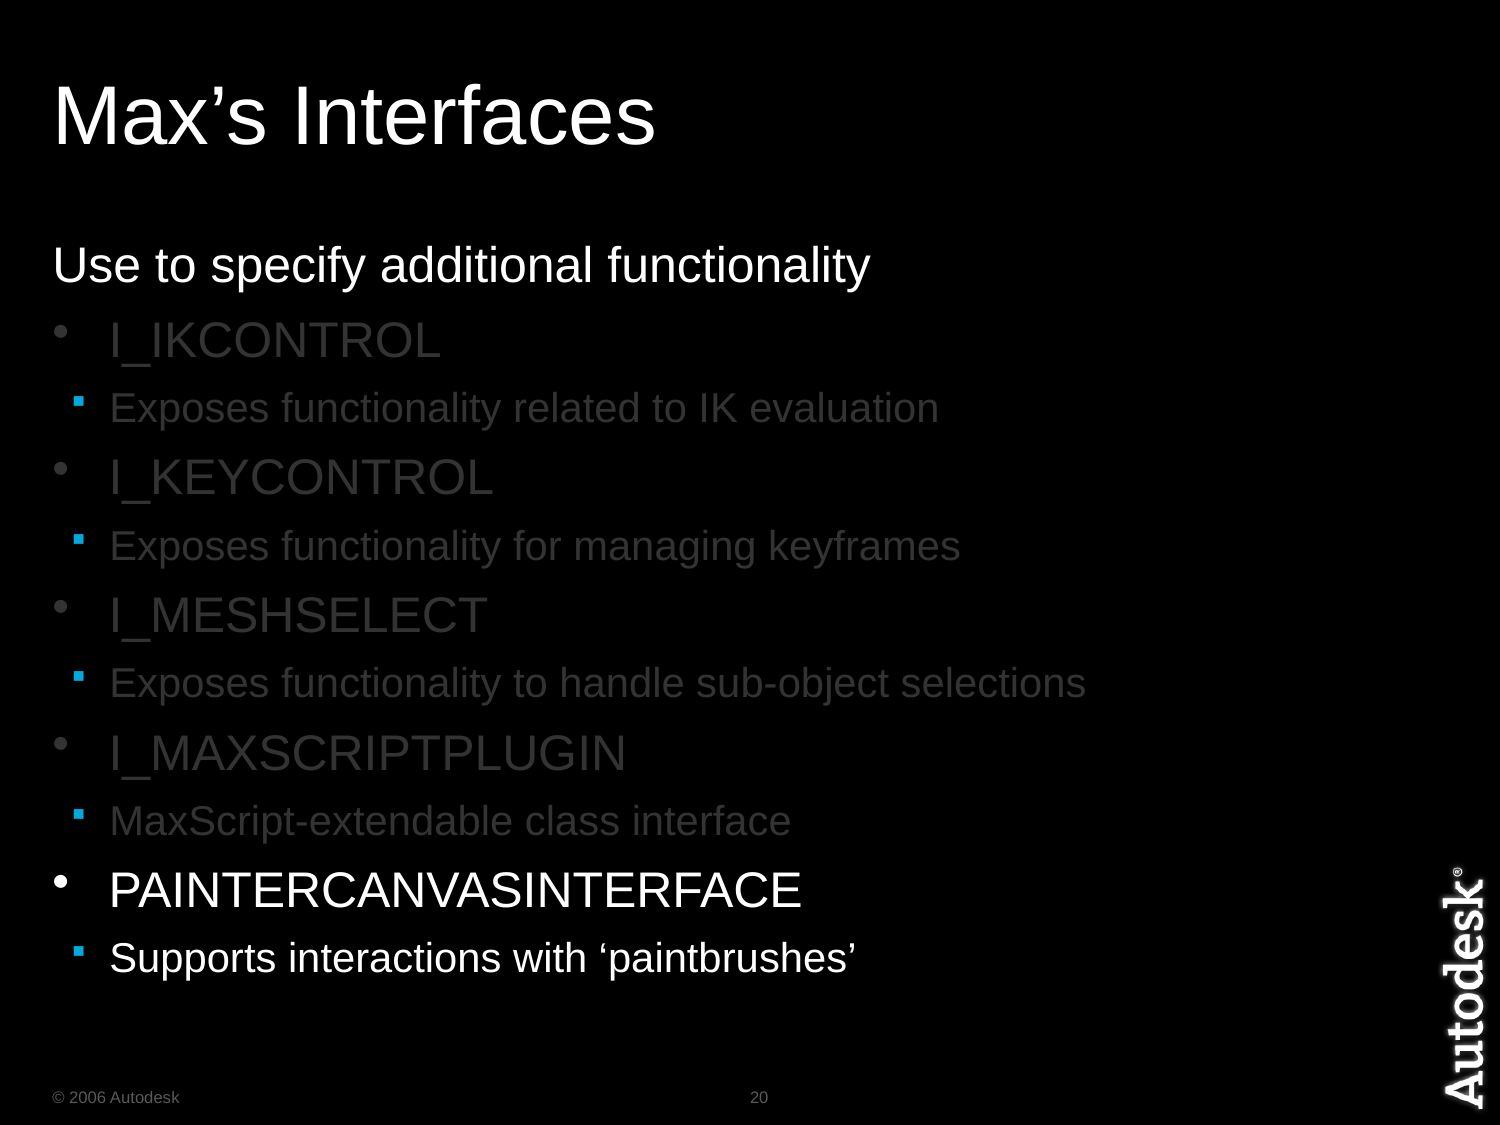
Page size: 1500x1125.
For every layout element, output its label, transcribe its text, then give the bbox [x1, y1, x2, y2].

title Max’s Interfaces [52, 22, 1401, 211]
picture [1402, 0, 1500, 1125]
list Use to specify additional functionality I_IKCONTROL Exposes functionality related to IK evaluation I_KEYCONTROL Exposes functionality for managing keyframes I_MESHSELECT Exposes functionality to handle sub-object selections I_MAXSCRIPTPLUGIN MaxScript-extendable class interface PAINTERCANVASINTERFACE Supports interactions with ‘paintbrushes’ [52, 231, 1401, 1073]
